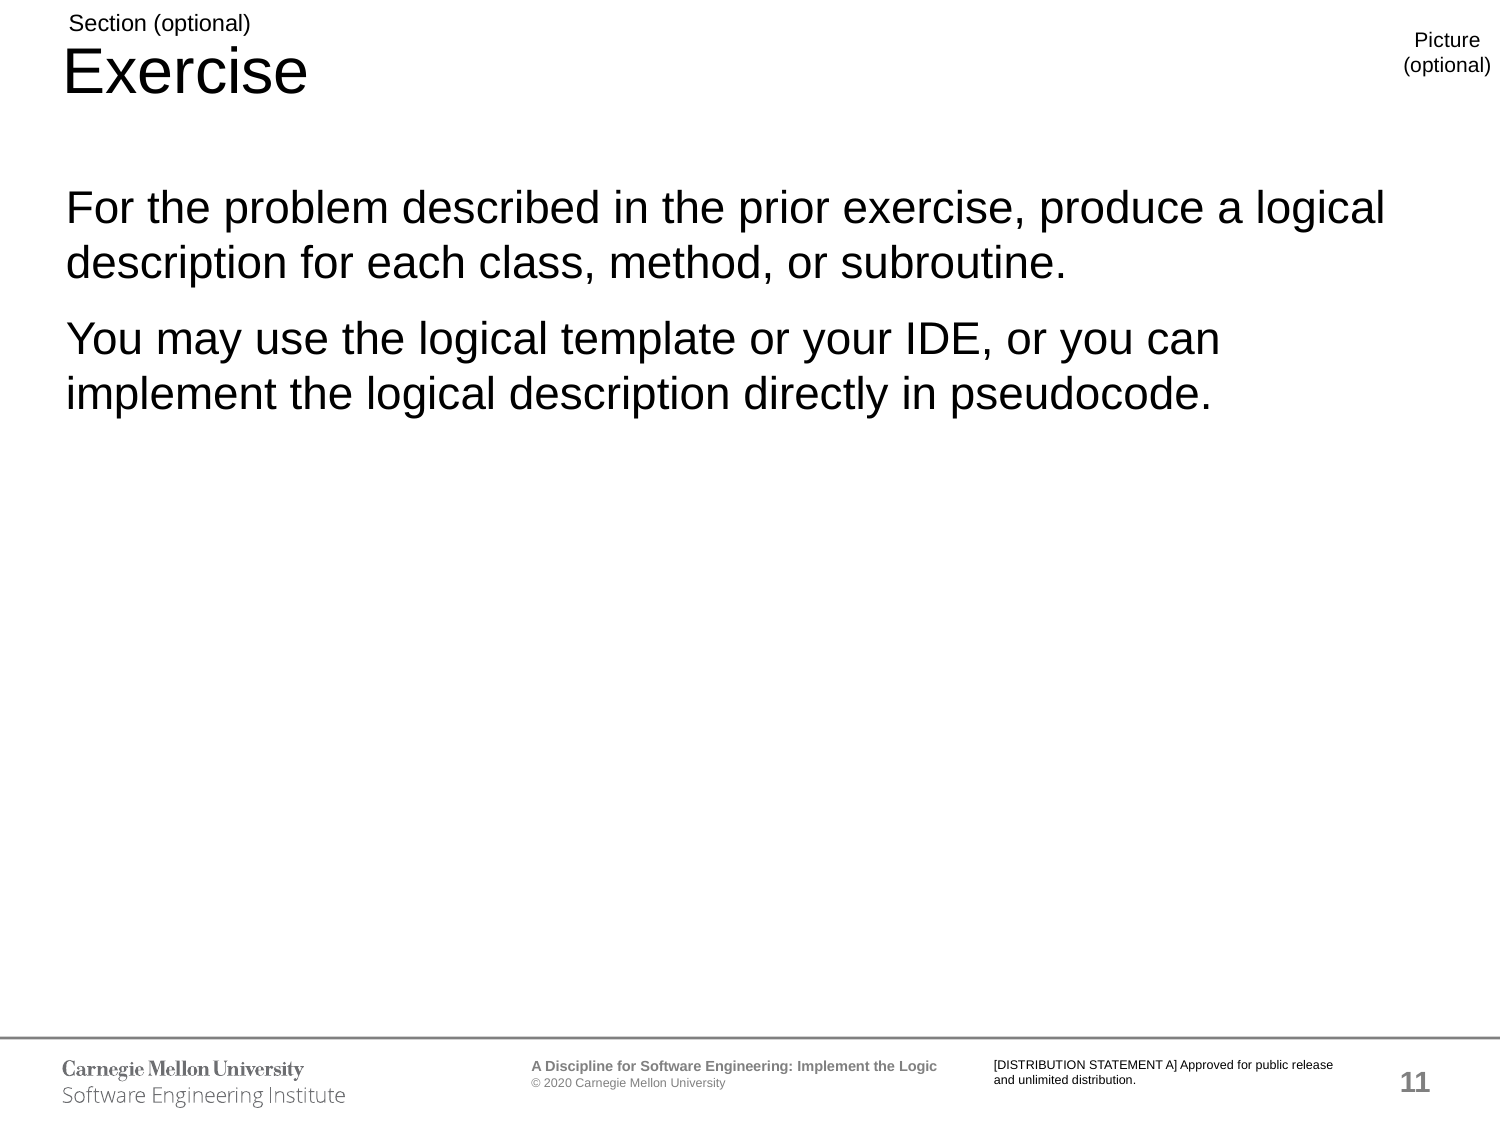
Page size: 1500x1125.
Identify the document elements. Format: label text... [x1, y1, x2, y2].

title Exercise [62, 37, 1338, 182]
list For the problem described in the prior exercise, produce a logical description for each class, method, or subroutine. You may use the logical template or your IDE, or you can implement the logical description directly in pseudocode. [65, 177, 1431, 1000]
